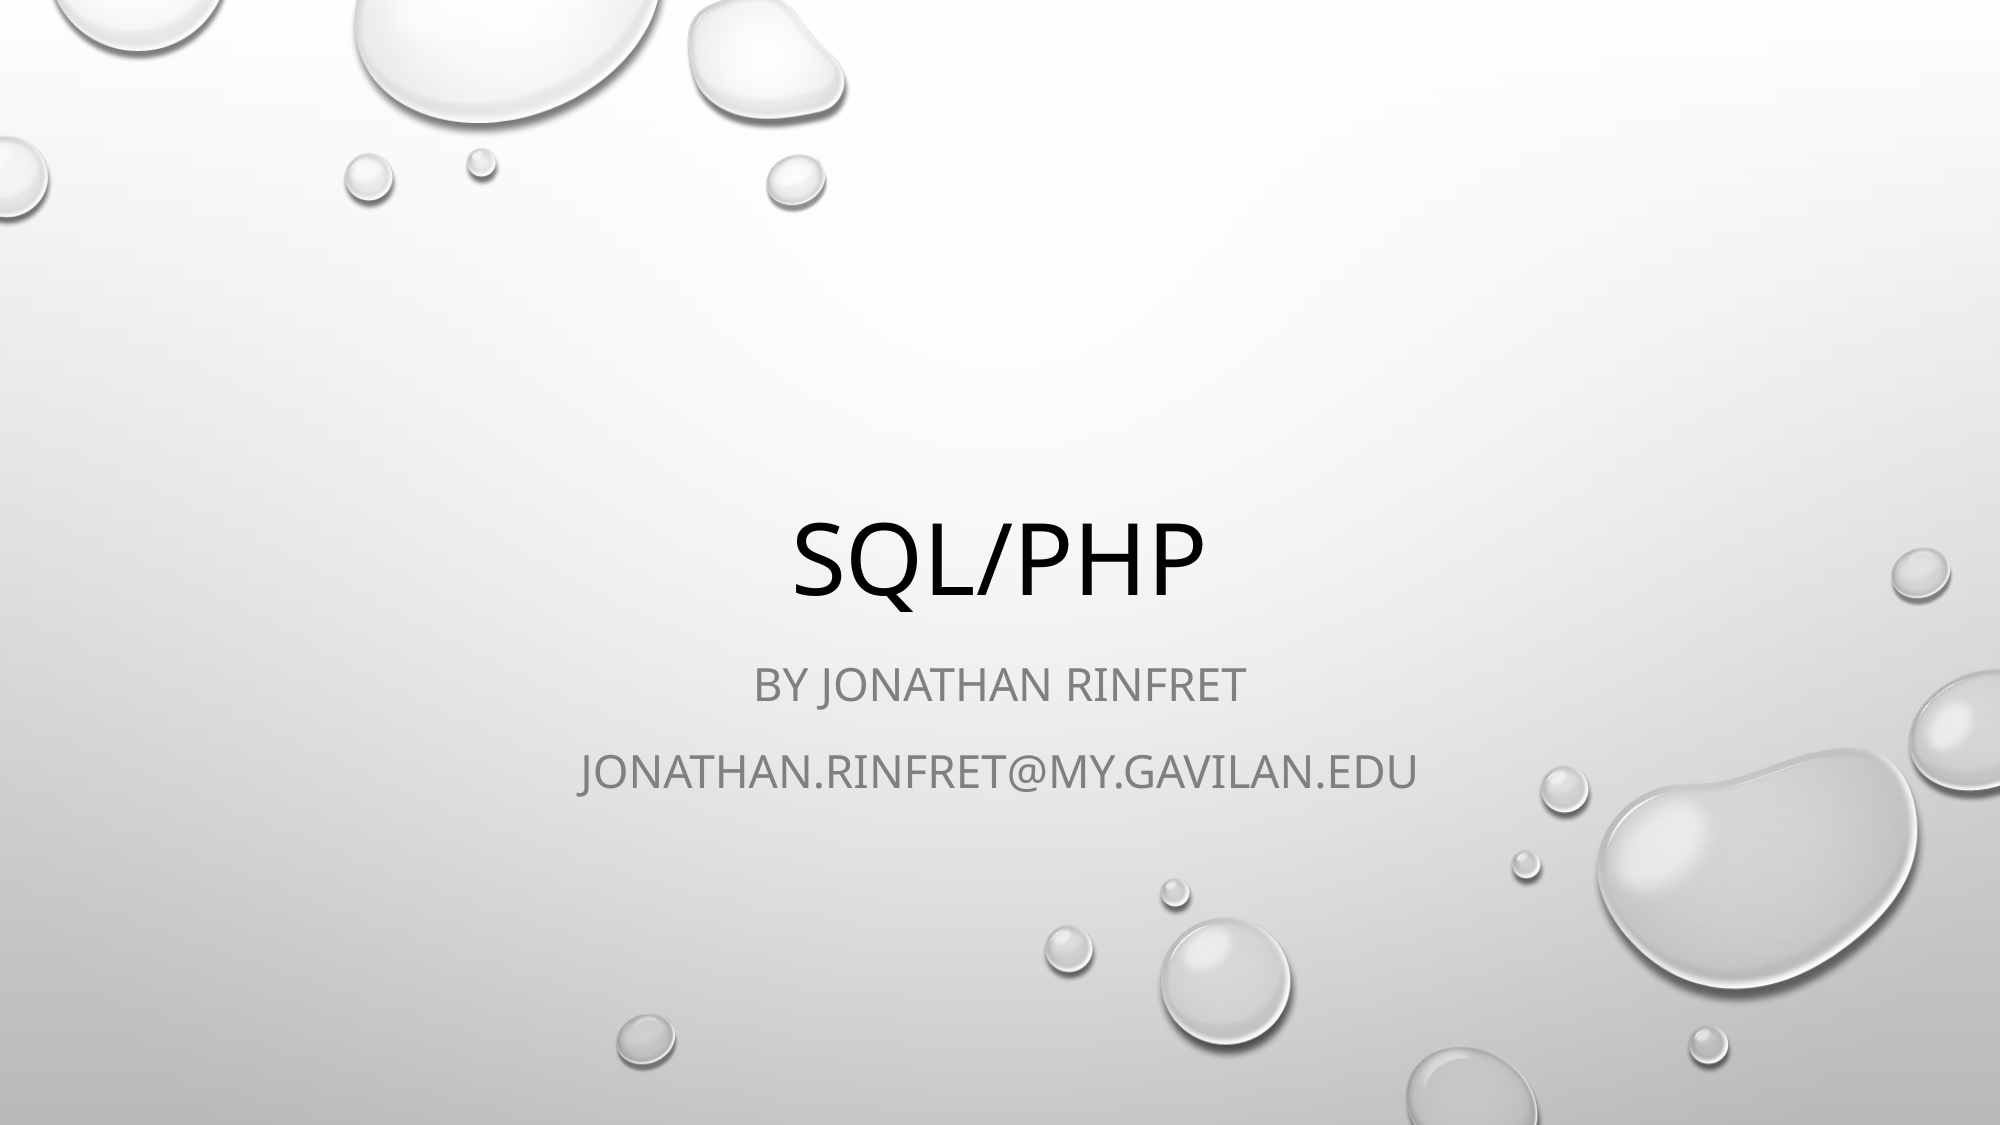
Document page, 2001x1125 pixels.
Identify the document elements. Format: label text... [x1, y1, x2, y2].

title SQL/PHP [287, 213, 1713, 625]
subtitle By JONATHAN RINFRET JONATHAN.RINFRET@MY.GAVILAN.EDU [287, 637, 1713, 863]
picture [0, 0, 2000, 1125]
